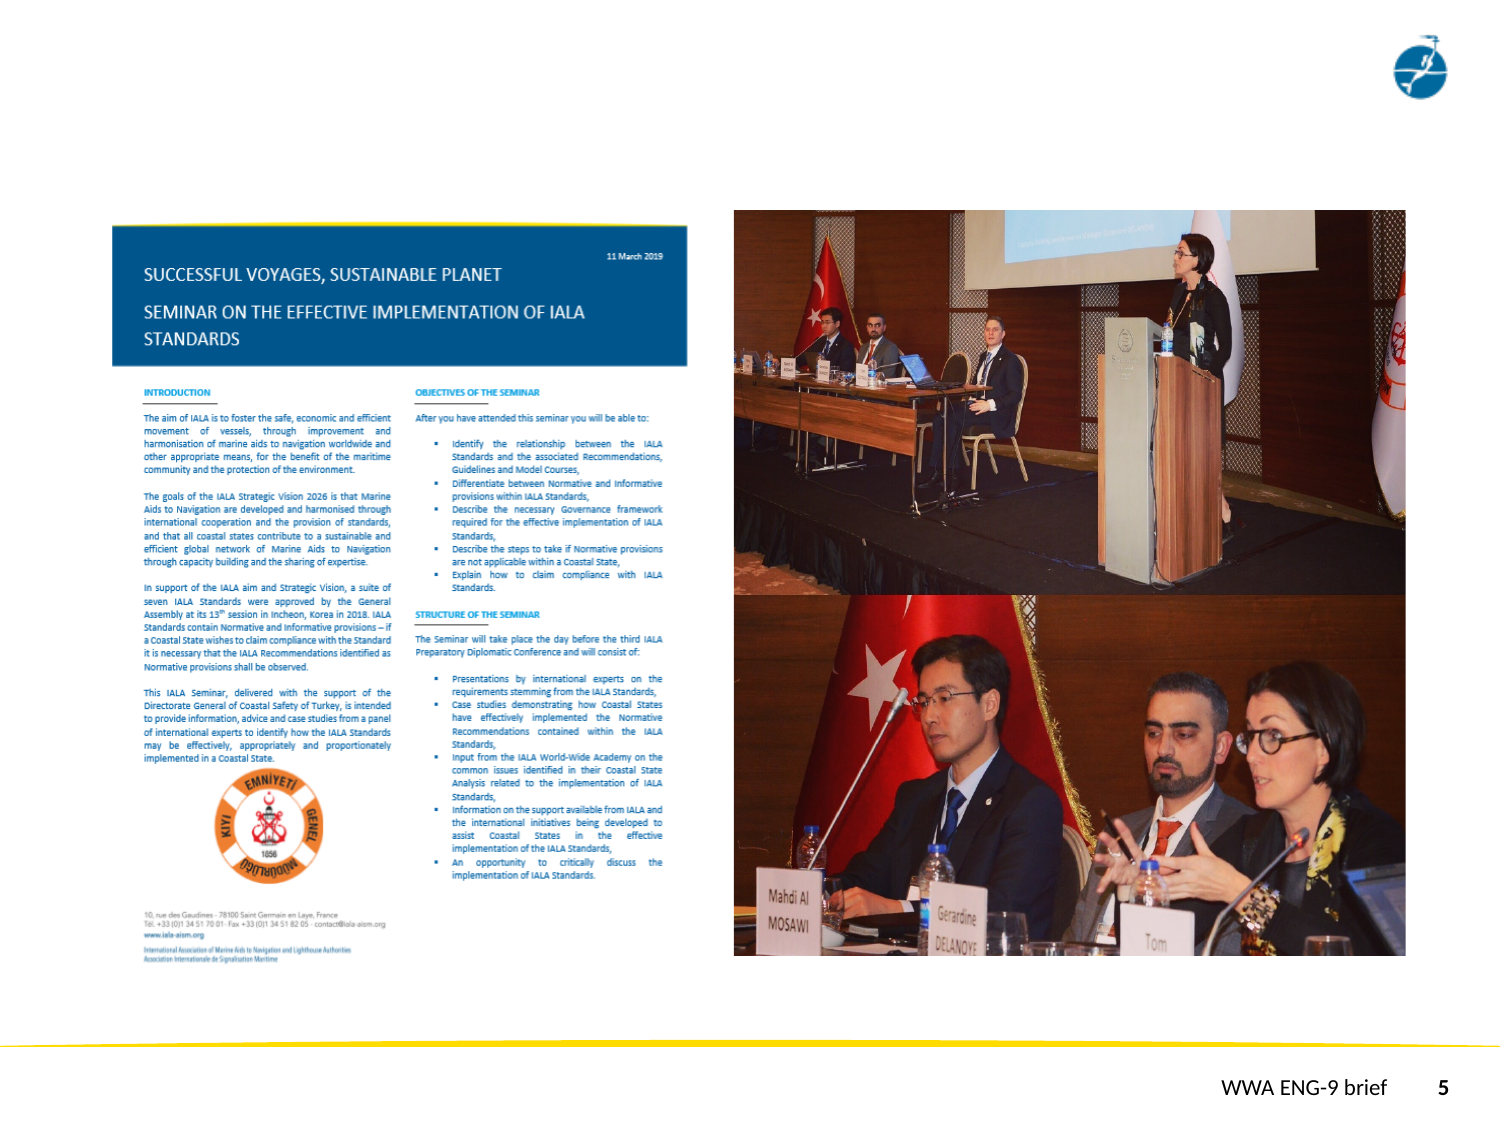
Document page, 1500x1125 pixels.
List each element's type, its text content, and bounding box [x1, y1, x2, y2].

picture [733, 210, 1406, 956]
slide_number 5 [1388, 1046, 1500, 1125]
footer WWA ENG-9 brief [466, 1046, 1388, 1125]
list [110, 210, 702, 970]
